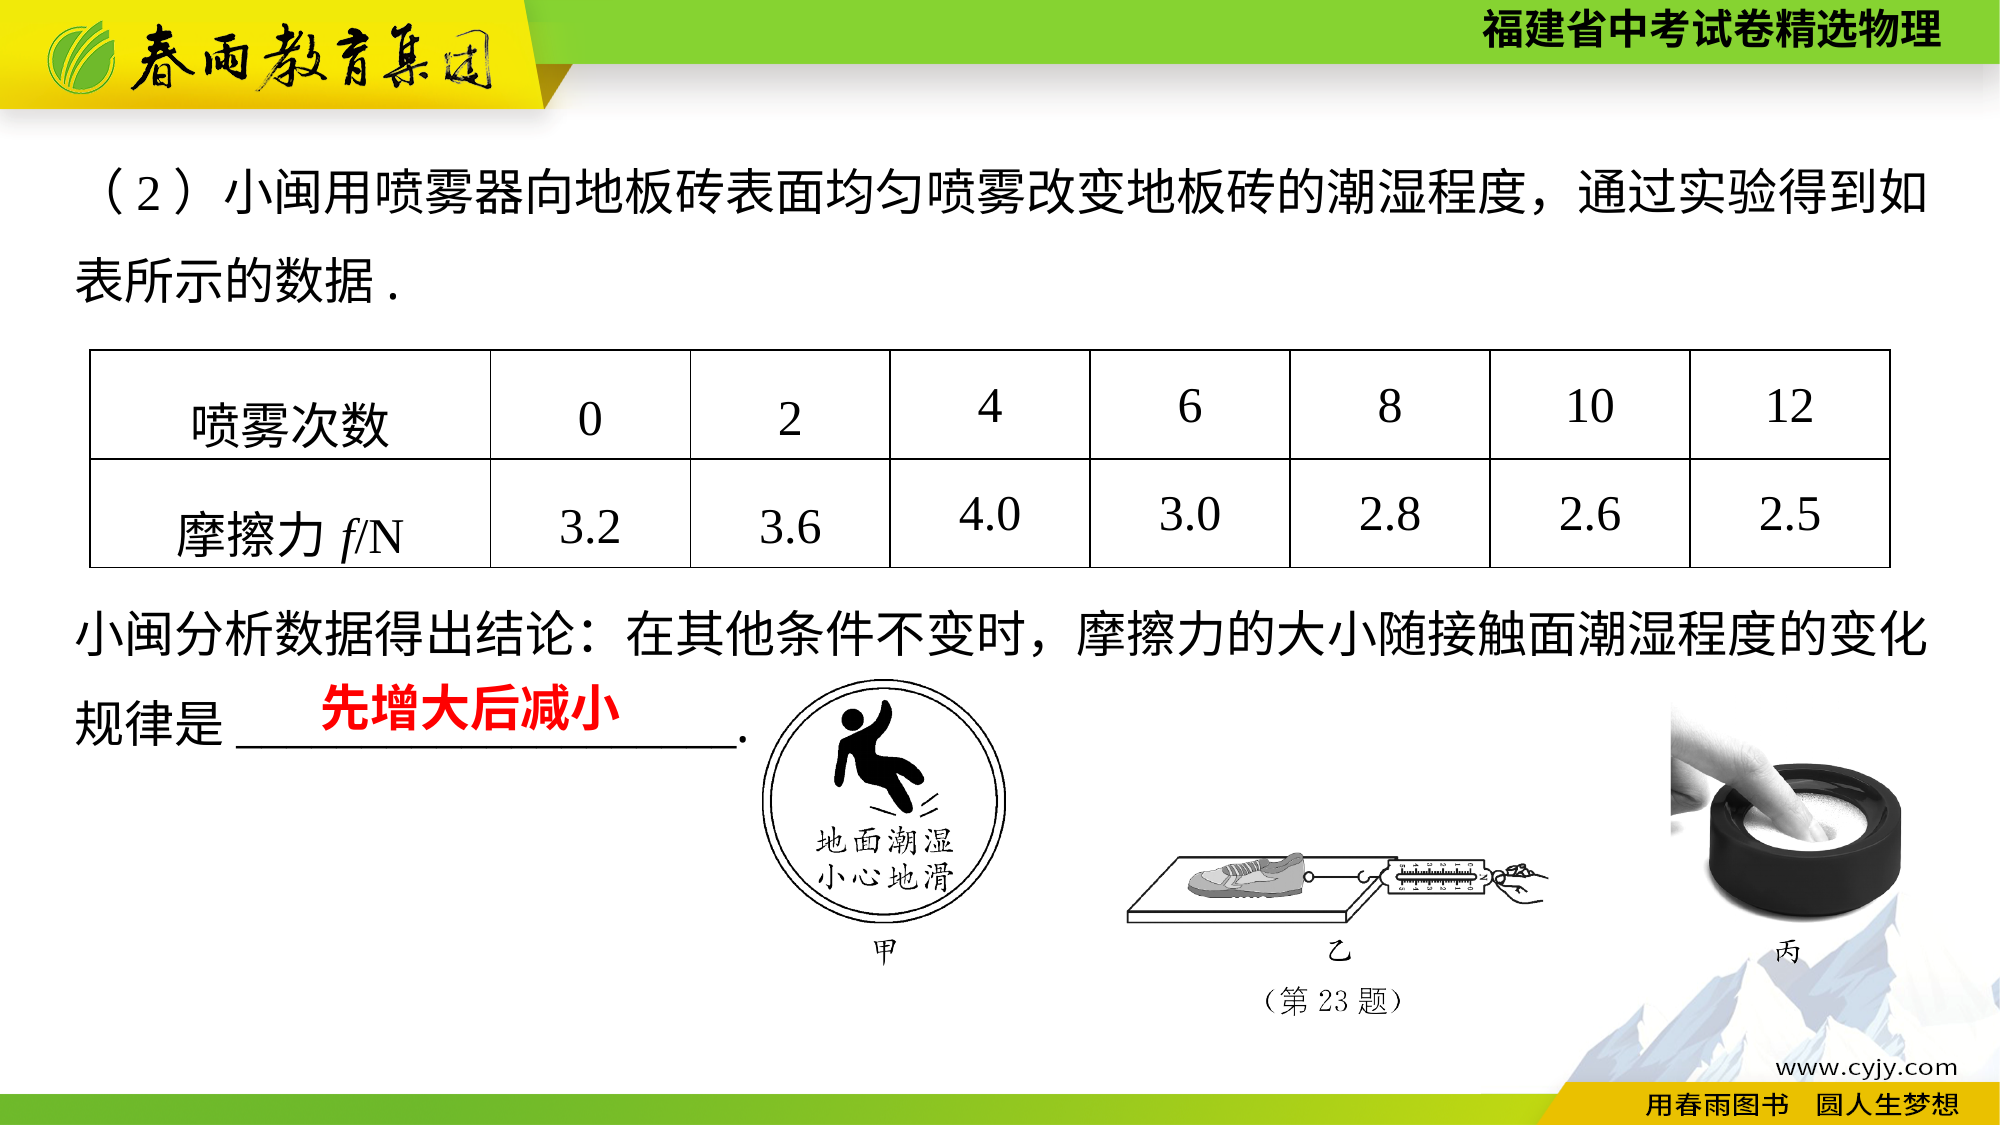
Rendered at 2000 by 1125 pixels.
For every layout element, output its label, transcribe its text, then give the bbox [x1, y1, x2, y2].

table_header 喷雾次数 [91, 351, 490, 458]
table_cell 3.2 [491, 460, 690, 567]
list （2）小闽用喷雾器向地板砖表面均匀喷雾改变地板砖的潮湿程度，通过实验得到如表所示的数据. 小闽分析数据得出结论：在其他条件不变时，摩擦力的大小随接触面潮湿程度的变化规律是____________________. [59, 122, 1944, 767]
picture [0, 0, 2000, 1125]
table_cell 摩擦力f/N [91, 460, 490, 567]
table_cell 3.0 [1091, 460, 1289, 567]
table_cell 2.8 [1291, 460, 1489, 567]
table_header 8 [1291, 351, 1489, 458]
table_header 2 [691, 351, 889, 458]
table_cell 4.0 [891, 460, 1089, 567]
table_header 6 [1091, 351, 1289, 458]
table_header 0 [491, 351, 690, 458]
table_header 10 [1491, 351, 1689, 458]
table_cell 2.6 [1491, 460, 1689, 567]
table_header 4 [891, 351, 1089, 458]
table_cell 2.5 [1691, 460, 1889, 567]
table_header 12 [1691, 351, 1889, 458]
text_box 先增大后减小 [305, 668, 636, 744]
table_cell 3.6 [691, 460, 889, 567]
